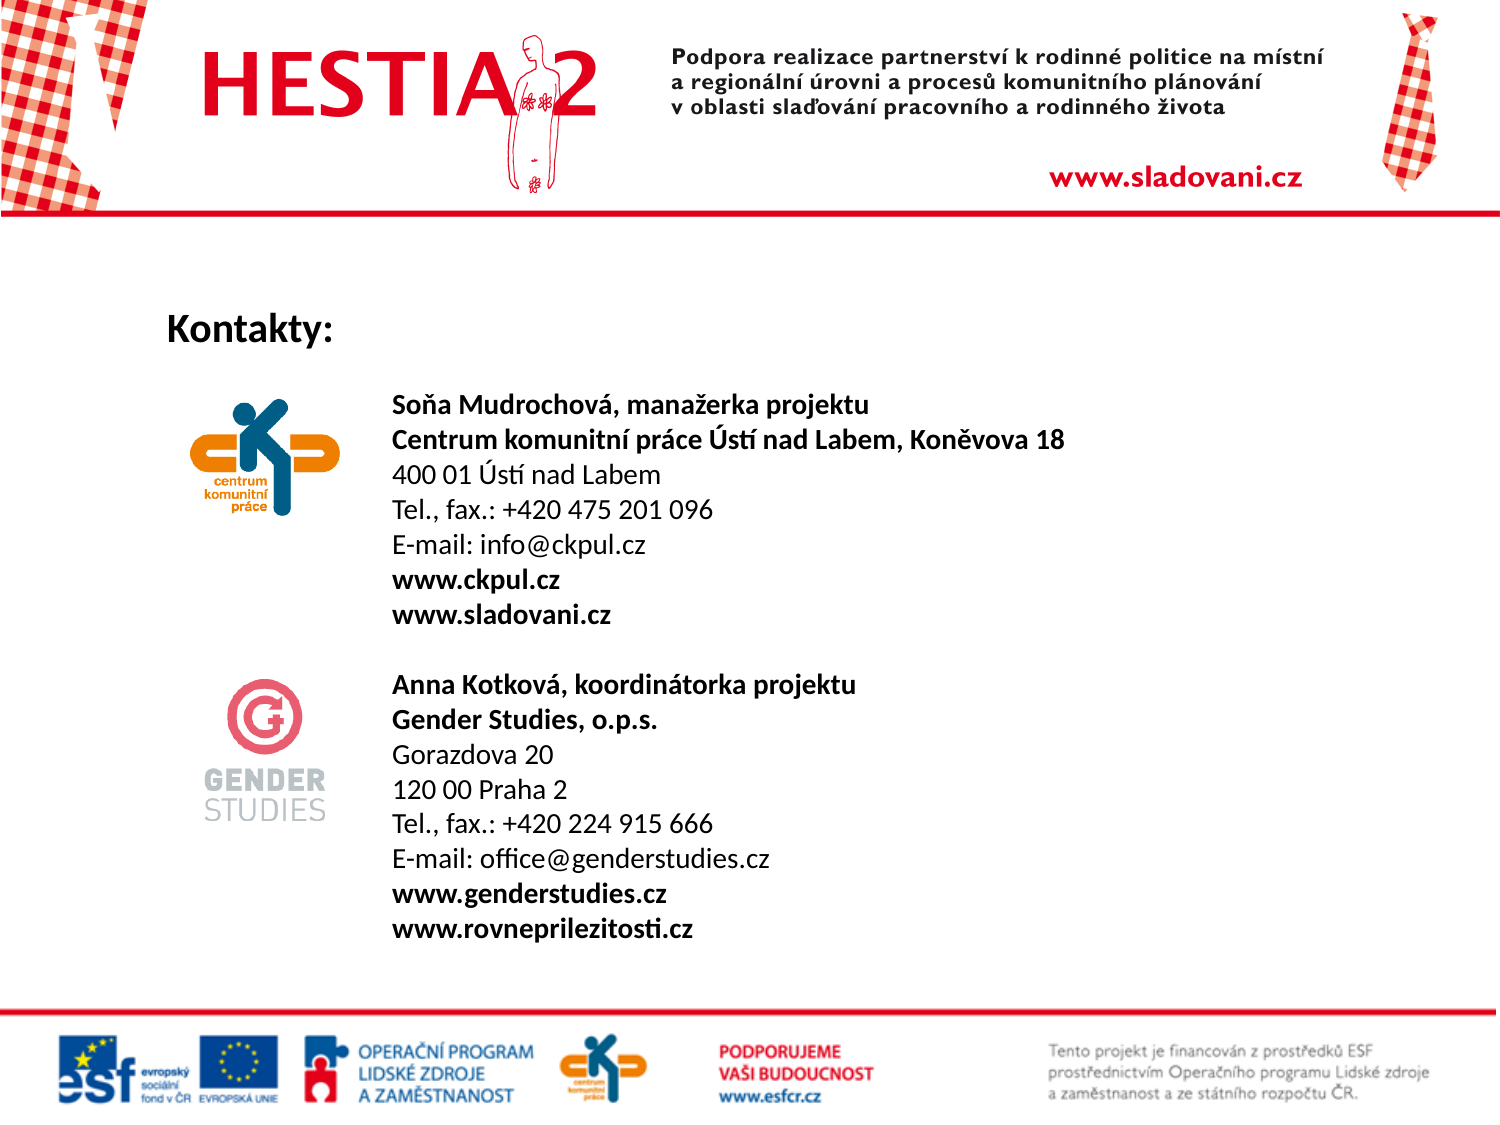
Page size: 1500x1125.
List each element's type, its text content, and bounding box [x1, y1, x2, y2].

picture [268, 398, 340, 516]
picture [0, 1004, 1496, 1125]
picture [190, 398, 277, 516]
text_box Kontakty: Soňa Mudrochová, manažerka projektu Centrum komunitní práce Ústí nad Labem, Koněvova 18 400 01 Ústí nad Labem Tel., fax.: +420 475 201 096 E-mail: info@ckpul.cz www.ckpul.cz www.sladovani.cz Anna Kotková, koordinátorka projektu Gender Studies, o.p.s. Gorazdova 20 120 00 Praha 2 Tel., fax.: +420 224 915 666 E-mail: office@genderstudies.cz www.genderstudies.cz www.rovneprilezitosti.cz [152, 292, 1348, 998]
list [0, 0, 1500, 217]
picture [202, 679, 325, 821]
